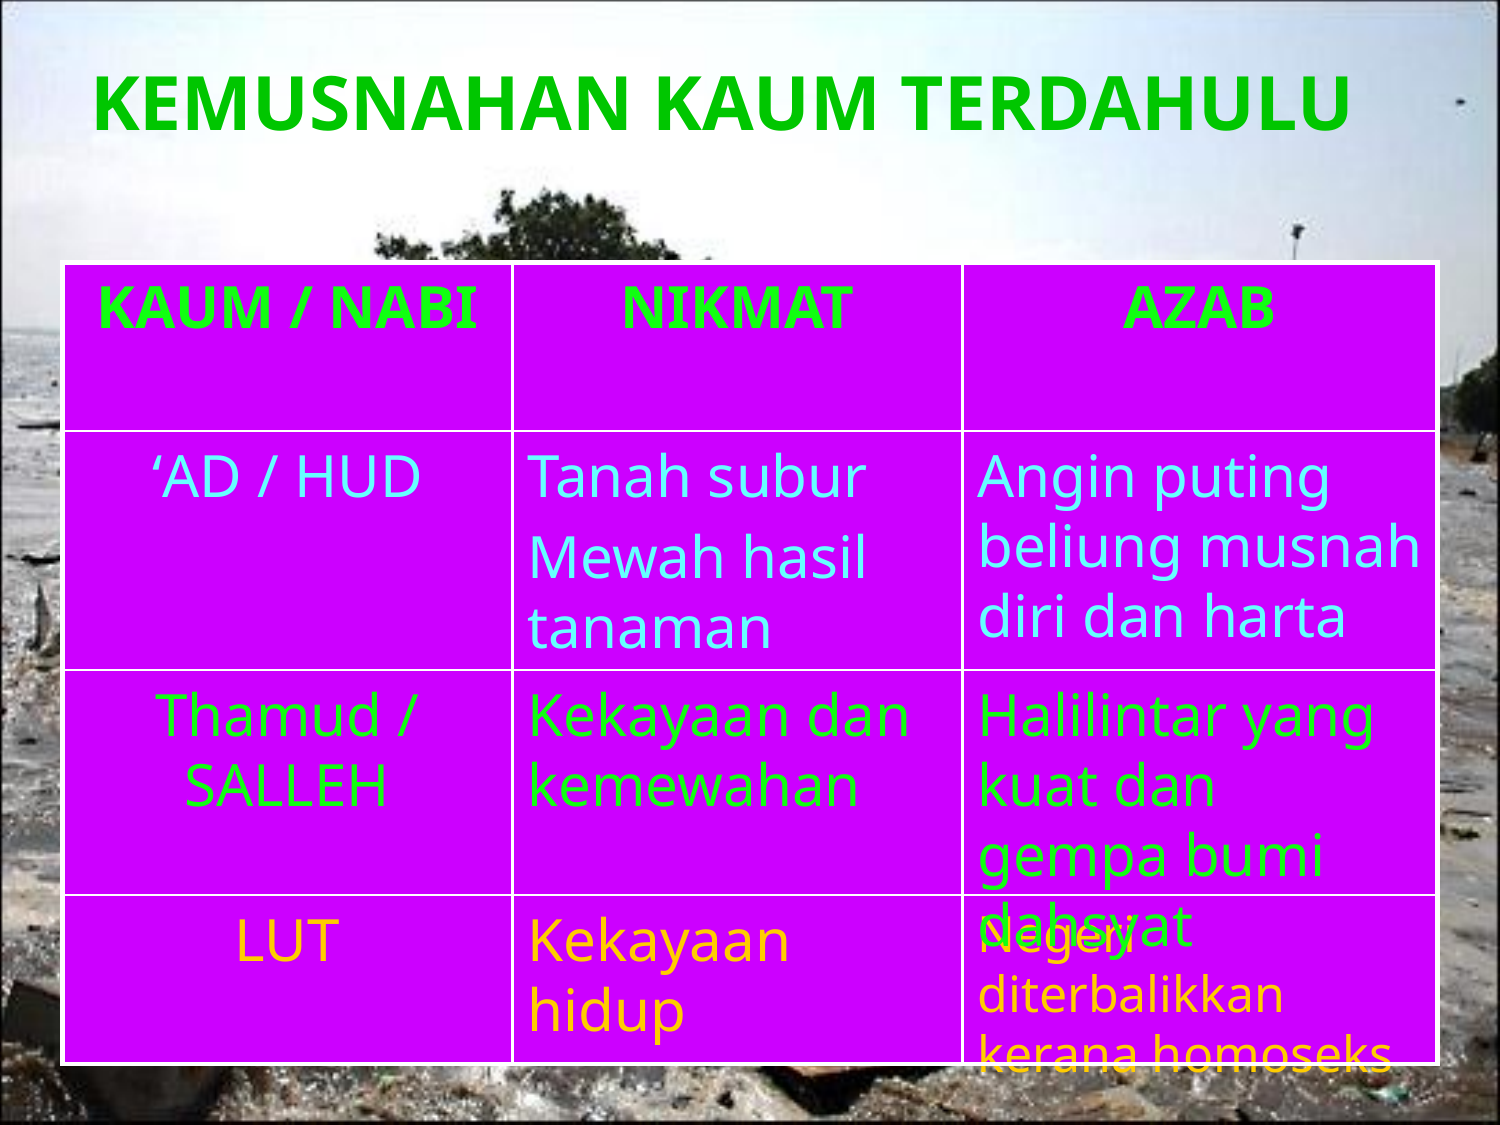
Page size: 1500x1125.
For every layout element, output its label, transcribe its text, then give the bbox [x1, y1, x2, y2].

title KEMUSNAHAN KAUM TERDAHULU [75, 47, 1425, 260]
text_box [62, 262, 1438, 1065]
picture [0, 0, 1500, 1125]
